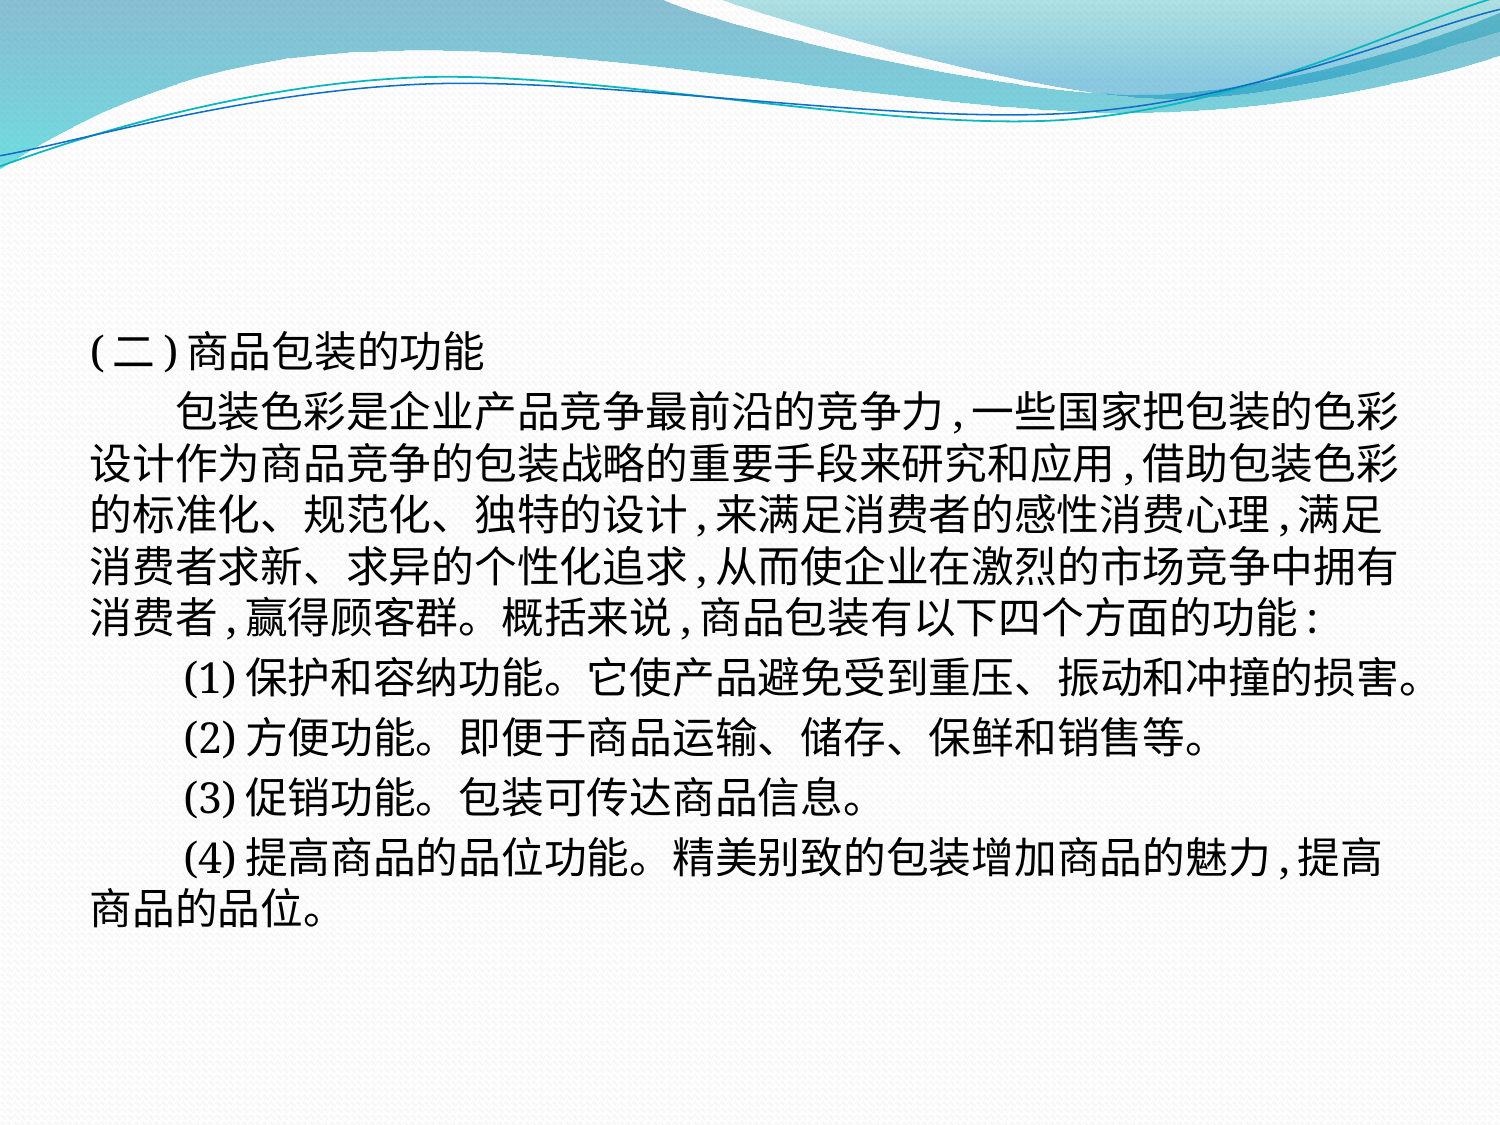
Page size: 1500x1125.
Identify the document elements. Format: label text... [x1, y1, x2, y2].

list (二)商品包装的功能 包装色彩是企业产品竞争最前沿的竞争力,一些国家把包装的色彩设计作为商品竞争的包装战略的重要手段来研究和应用,借助包装色彩的标准化、规范化、独特的设计,来满足消费者的感性消费心理,满足消费者求新、求异的个性化追求,从而使企业在激烈的市场竞争中拥有消费者,赢得顾客群。概括来说,商品包装有以下四个方面的功能: (1)保护和容纳功能。它使产品避免受到重压、振动和冲撞的损害。 (2)方便功能。即便于商品运输、储存、保鲜和销售等。 (3)促销功能。包装可传达商品信息。 (4)提高商品的品位功能。精美别致的包装增加商品的魅力,提高商品的品位。 [75, 317, 1425, 1038]
